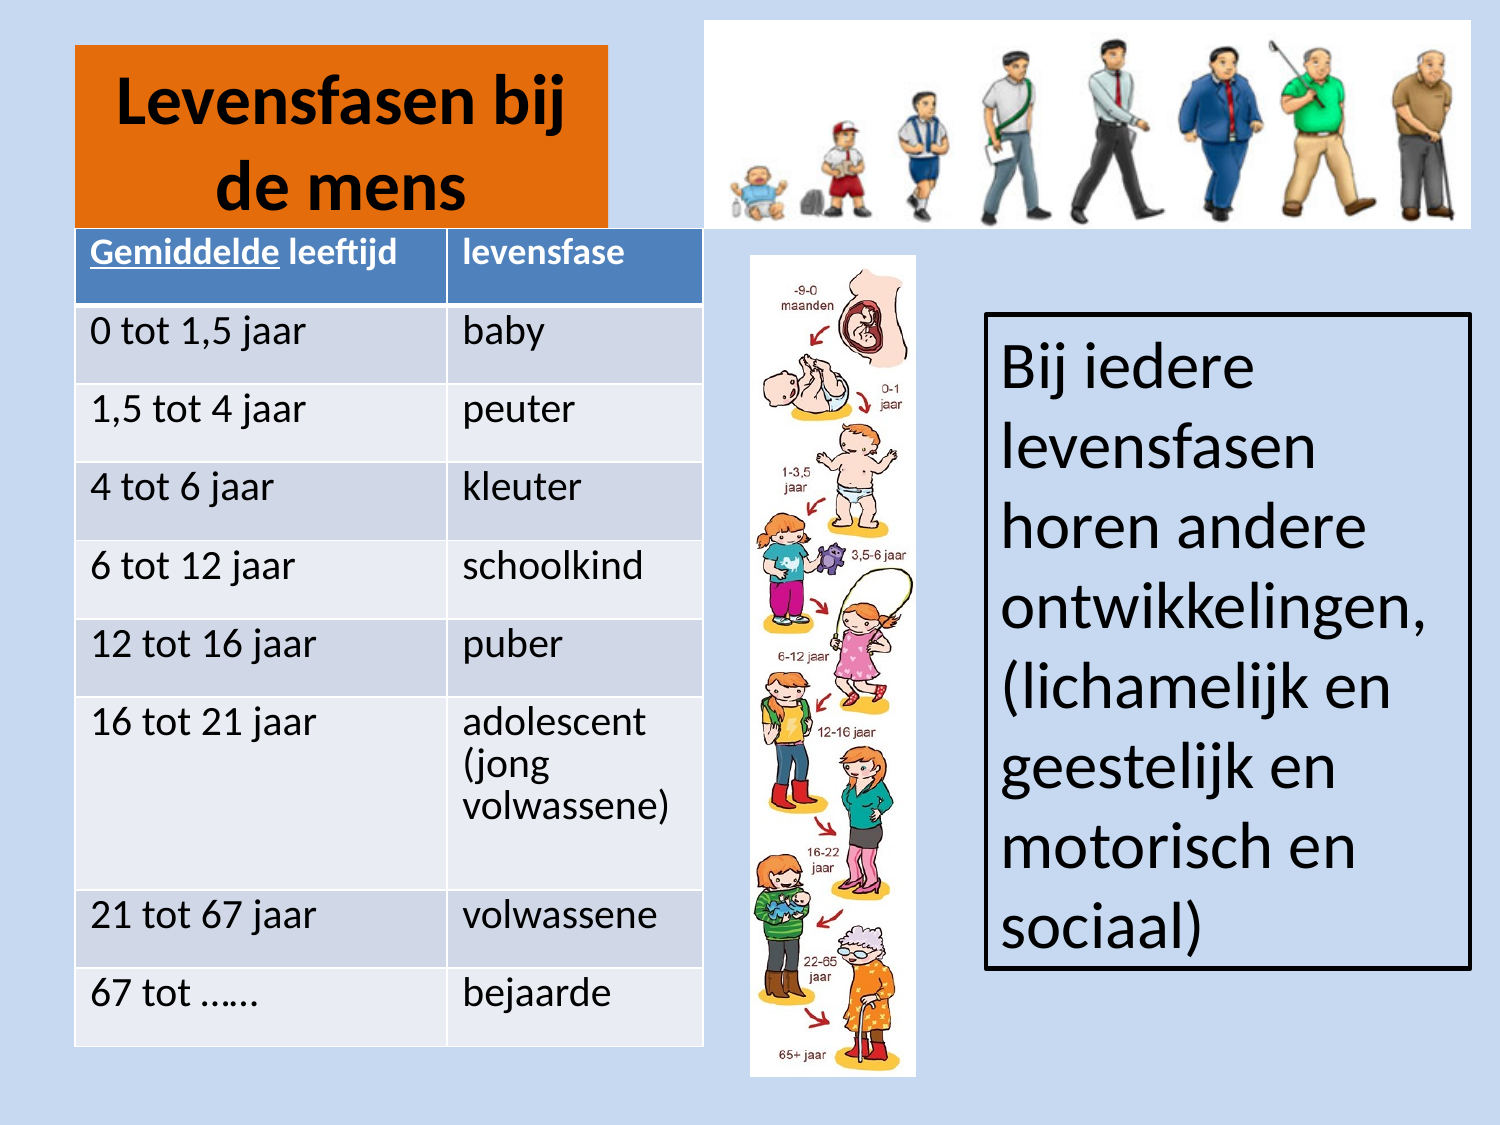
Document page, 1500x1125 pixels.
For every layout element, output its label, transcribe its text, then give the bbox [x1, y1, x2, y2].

text_box Bij iedere levensfasen horen andere ontwikkelingen, (lichamelijk en geestelijk en motorisch en sociaal) [986, 314, 1470, 969]
table_cell bejaarde [448, 969, 702, 1046]
title Levensfasen bij de mens [75, 45, 609, 228]
table_cell 12 tot 16 jaar [76, 620, 446, 696]
table_cell 4 tot 6 jaar [76, 463, 446, 540]
table_cell 67 tot …… [76, 969, 446, 1046]
table_cell 1,5 tot 4 jaar [76, 385, 446, 461]
table_cell adolescent (jong volwassene) [448, 698, 702, 889]
table_cell volwassene [448, 891, 702, 967]
picture [749, 255, 916, 1077]
table_cell peuter [448, 385, 702, 461]
table_cell baby [448, 308, 702, 383]
table_cell 0 tot 1,5 jaar [76, 308, 446, 383]
picture [704, 20, 1471, 229]
table_cell puber [448, 620, 702, 696]
table_header levensfase [448, 229, 702, 303]
table_header Gemiddelde leeftijd [76, 229, 446, 303]
table_cell 21 tot 67 jaar [76, 891, 446, 967]
table_cell kleuter [448, 463, 702, 540]
table_cell 6 tot 12 jaar [76, 541, 446, 618]
table_cell 16 tot 21 jaar [76, 698, 446, 889]
table_cell schoolkind [448, 541, 702, 618]
